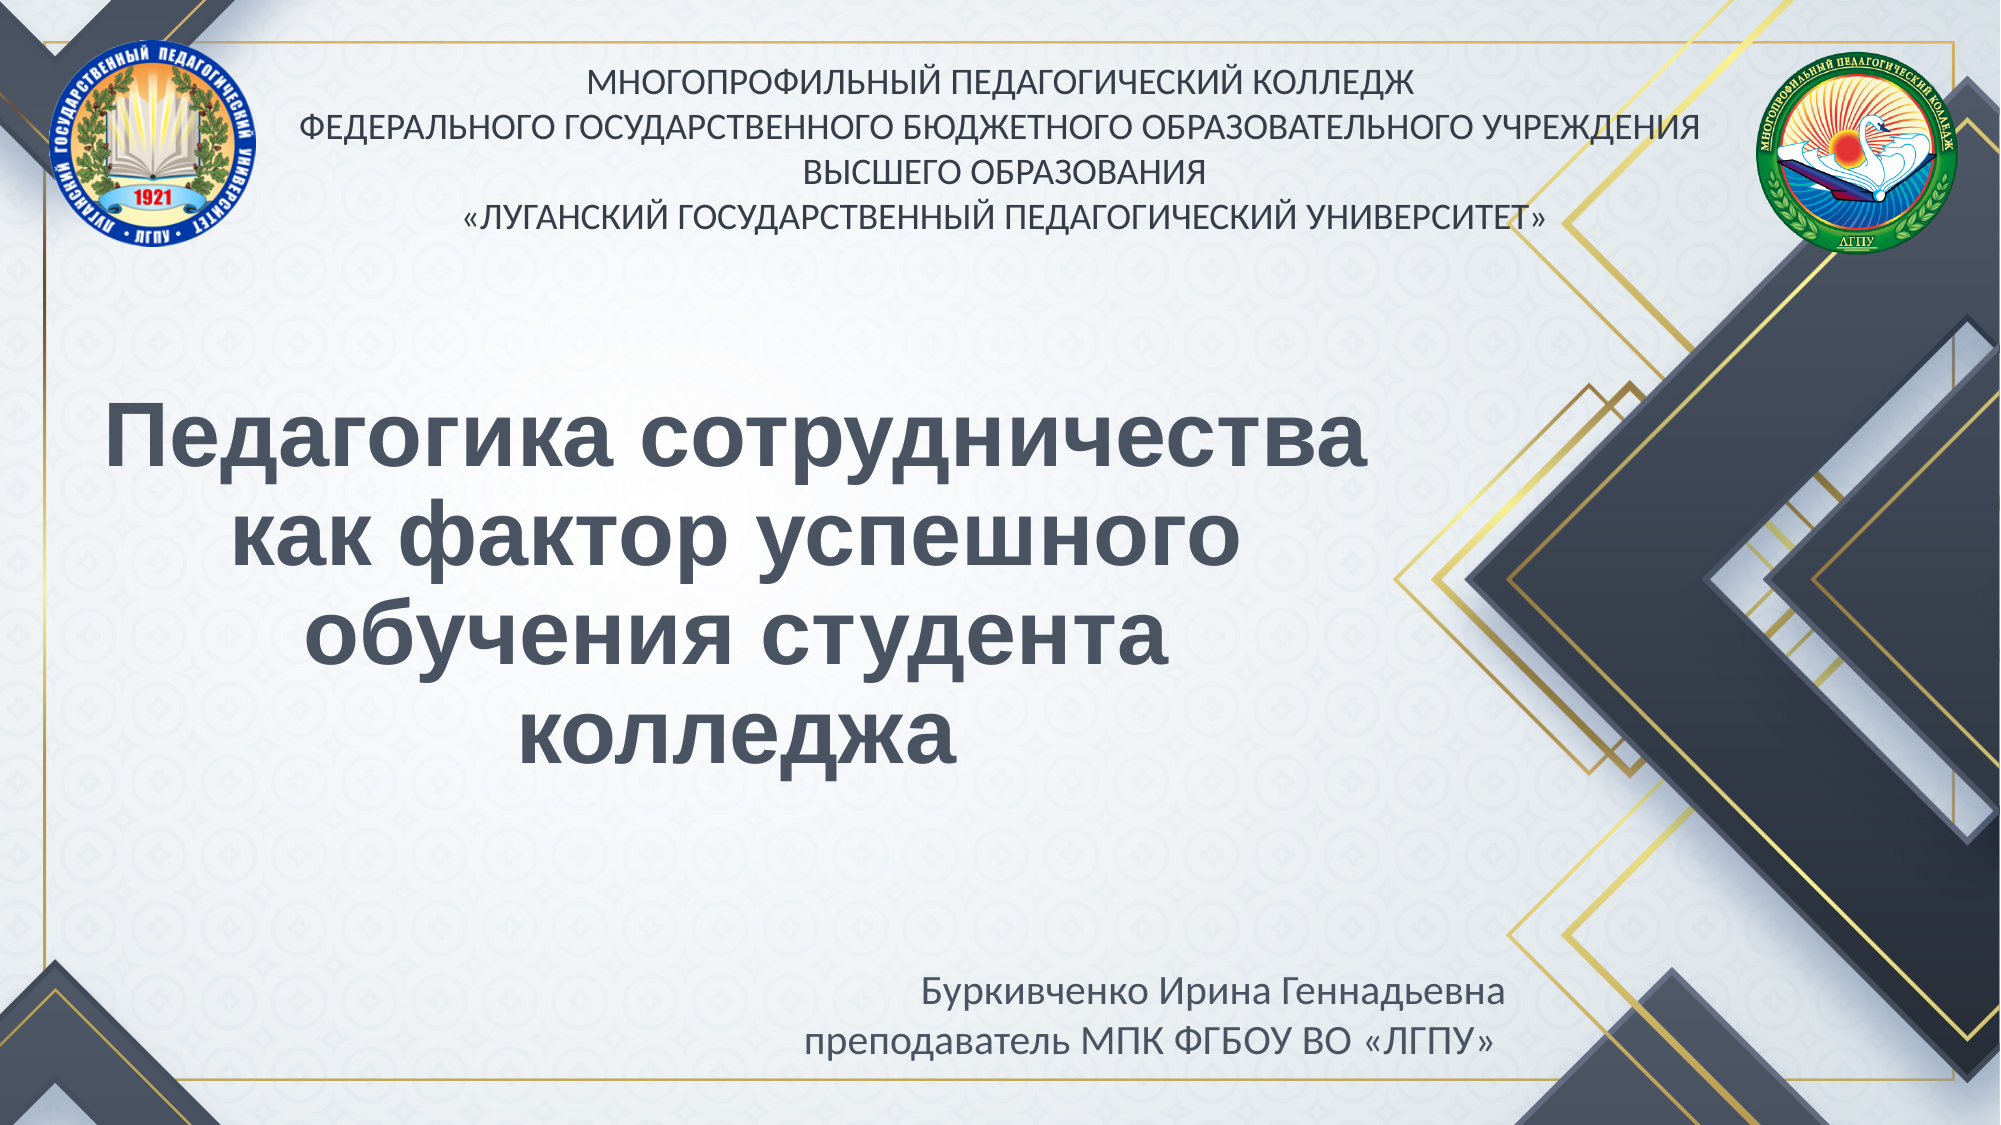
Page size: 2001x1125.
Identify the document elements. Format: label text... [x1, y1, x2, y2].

subtitle Буркивченко Ирина Геннадьевна преподаватель МПК ФГБОУ ВО «ЛГПУ» [487, 955, 1522, 1125]
picture [0, 0, 2000, 1125]
title Педагогика сотрудничества как фактор успешного обучения студента колледжа [73, 411, 1400, 791]
text_box МНОГОПРОФИЛЬНЫЙ ПЕДАГОГИЧЕСКИЙ КОЛЛЕДЖ ФЕДЕРАЛЬНОГО ГОСУДАРСТВЕННОГО БЮДЖЕТНОГО ОБРАЗОВАТЕЛЬНОГО УЧРЕЖДЕНИЯ ВЫСШЕГО ОБРАЗОВАНИЯ «ЛУГАНСКИЙ ГОСУДАРСТВЕННЫЙ ПЕДАГОГИЧЕСКИЙ УНИВЕРСИТЕТ» [284, 49, 1725, 245]
